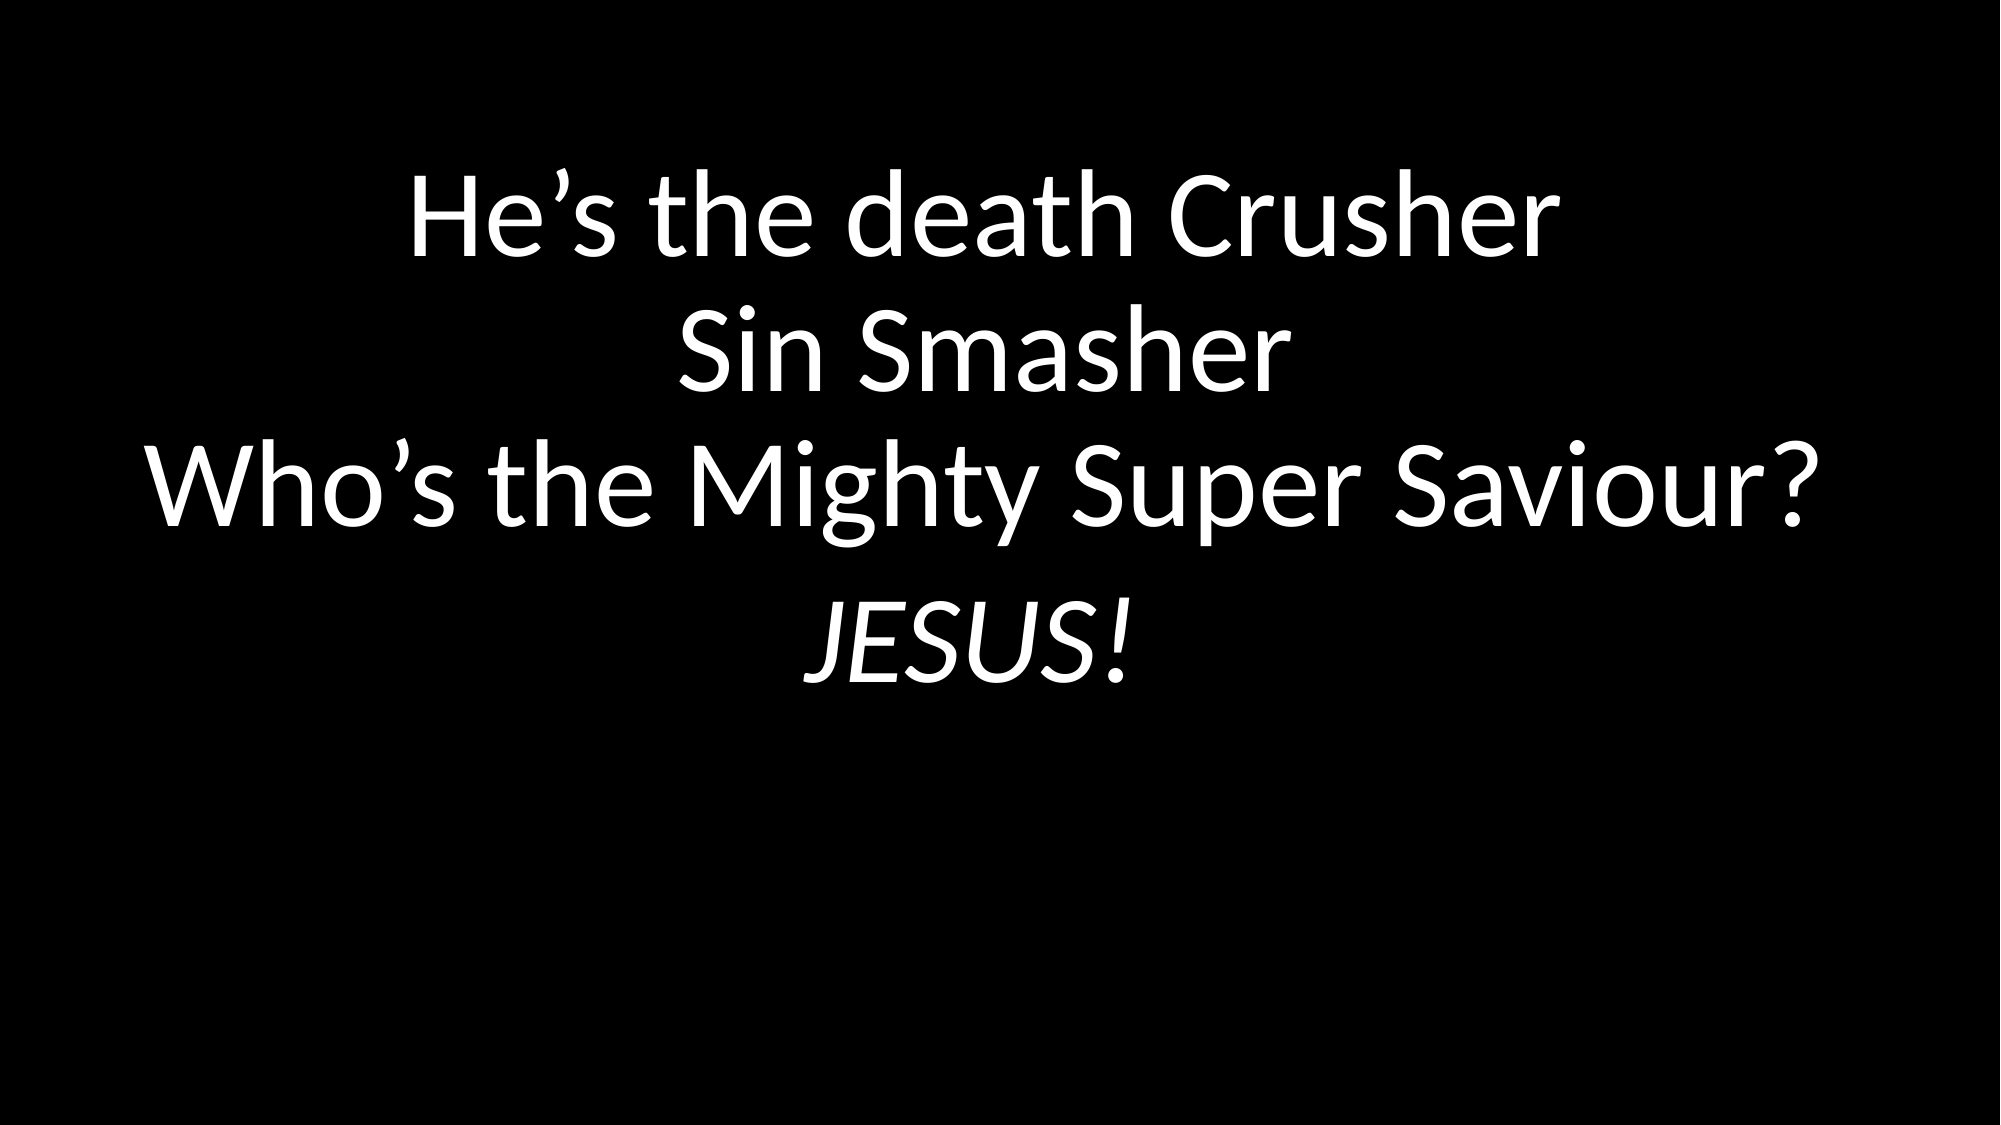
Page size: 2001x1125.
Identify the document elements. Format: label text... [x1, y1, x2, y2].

list He’s the death Crusher Sin Smasher Who’s the Mighty Super Saviour? JESUS! [122, 141, 1848, 855]
